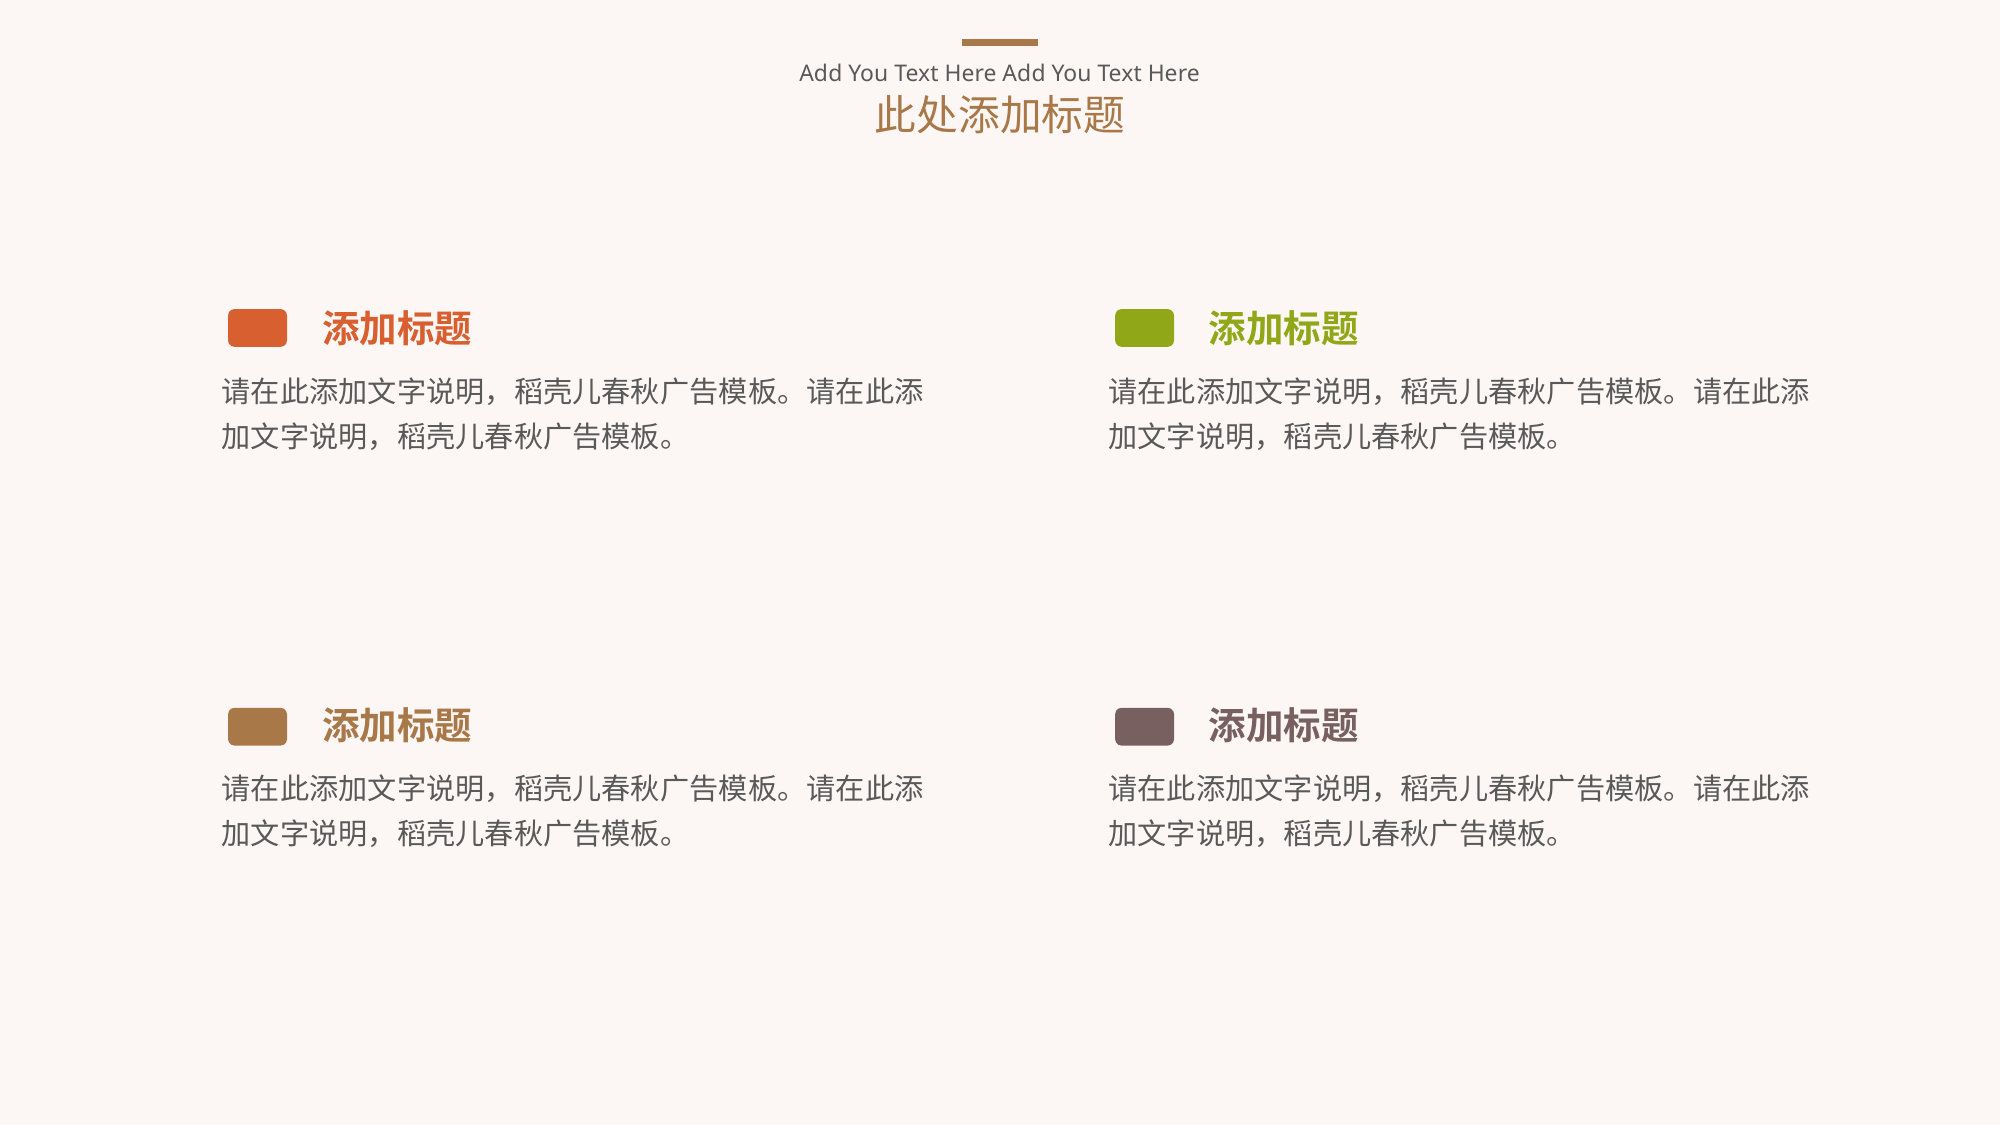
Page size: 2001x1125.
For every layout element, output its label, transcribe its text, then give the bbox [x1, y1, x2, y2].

text_box 此处添加标题 [859, 93, 1141, 147]
text_box [227, 706, 289, 747]
text_box 请在此添加文字说明，稻壳儿春秋广告模板。请在此添加文字说明，稻壳儿春秋广告模板。 [1093, 752, 1852, 858]
text_box Add You Text Here Add You Text Here [770, 42, 1230, 93]
text_box 请在此添加文字说明，稻壳儿春秋广告模板。请在此添加文字说明，稻壳儿春秋广告模板。 [206, 752, 966, 858]
text_box [227, 308, 289, 348]
text_box 添加标题 [307, 694, 488, 752]
text_box 添加标题 [1194, 694, 1375, 752]
text_box [1114, 706, 1176, 747]
text_box [1114, 308, 1176, 348]
text_box 请在此添加文字说明，稻壳儿春秋广告模板。请在此添加文字说明，稻壳儿春秋广告模板。 [206, 355, 966, 461]
text_box 请在此添加文字说明，稻壳儿春秋广告模板。请在此添加文字说明，稻壳儿春秋广告模板。 [1093, 355, 1852, 461]
text_box 添加标题 [1194, 297, 1375, 355]
text_box 添加标题 [307, 297, 488, 355]
